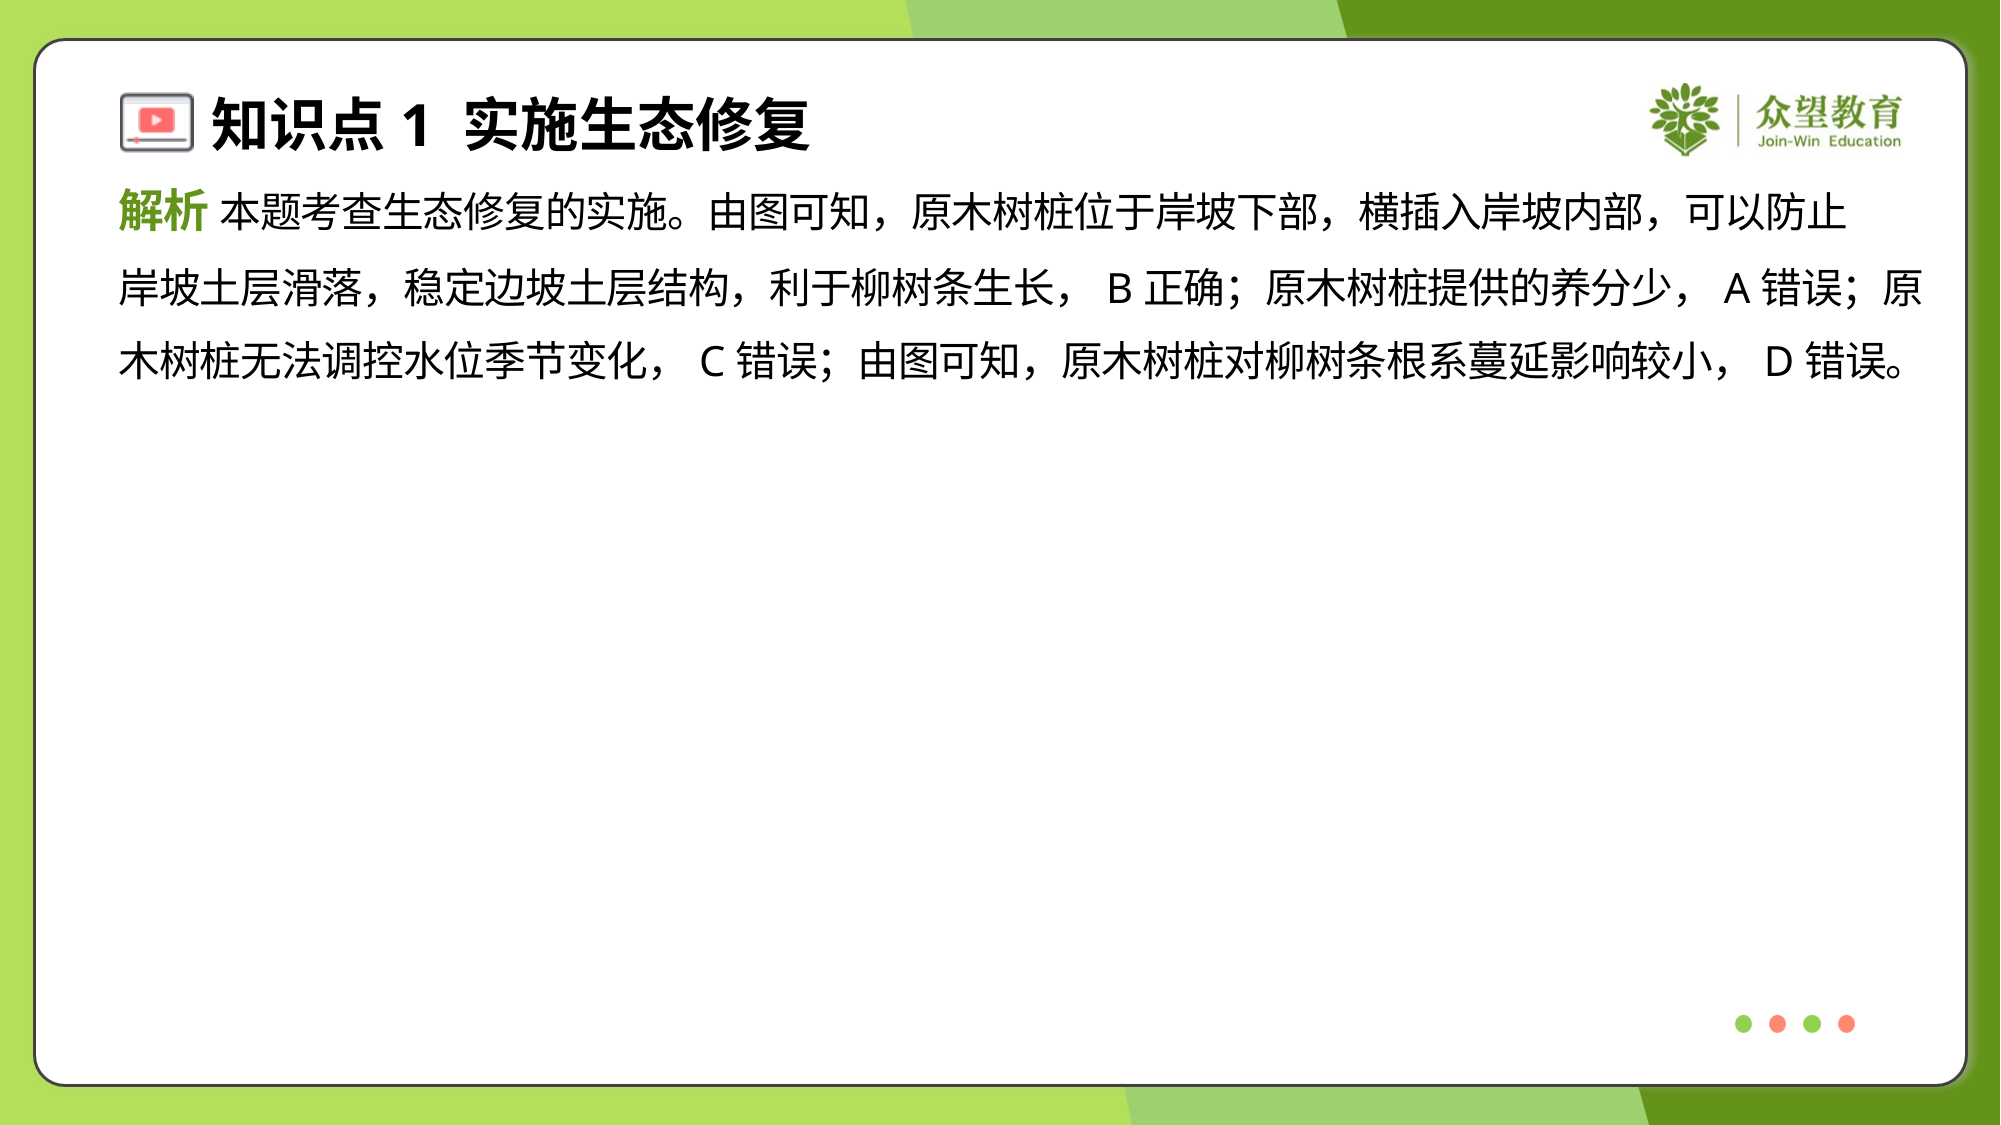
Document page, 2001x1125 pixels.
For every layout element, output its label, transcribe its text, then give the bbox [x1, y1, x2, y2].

picture [0, 0, 2000, 1125]
text_box 解析 本题考查生态修复的实施。由图可知，原木树桩位于岸坡下部，横插入岸坡内部，可以防止 岸坡土层滑落，稳定边坡土层结构，利于柳树条生长，B正确；原木树桩提供的养分少，A错误；原 木树桩无法调控水位季节变化，C错误；由图可知，原木树桩对柳树条根系蔓延影响较小，D错误。 [118, 159, 1883, 377]
